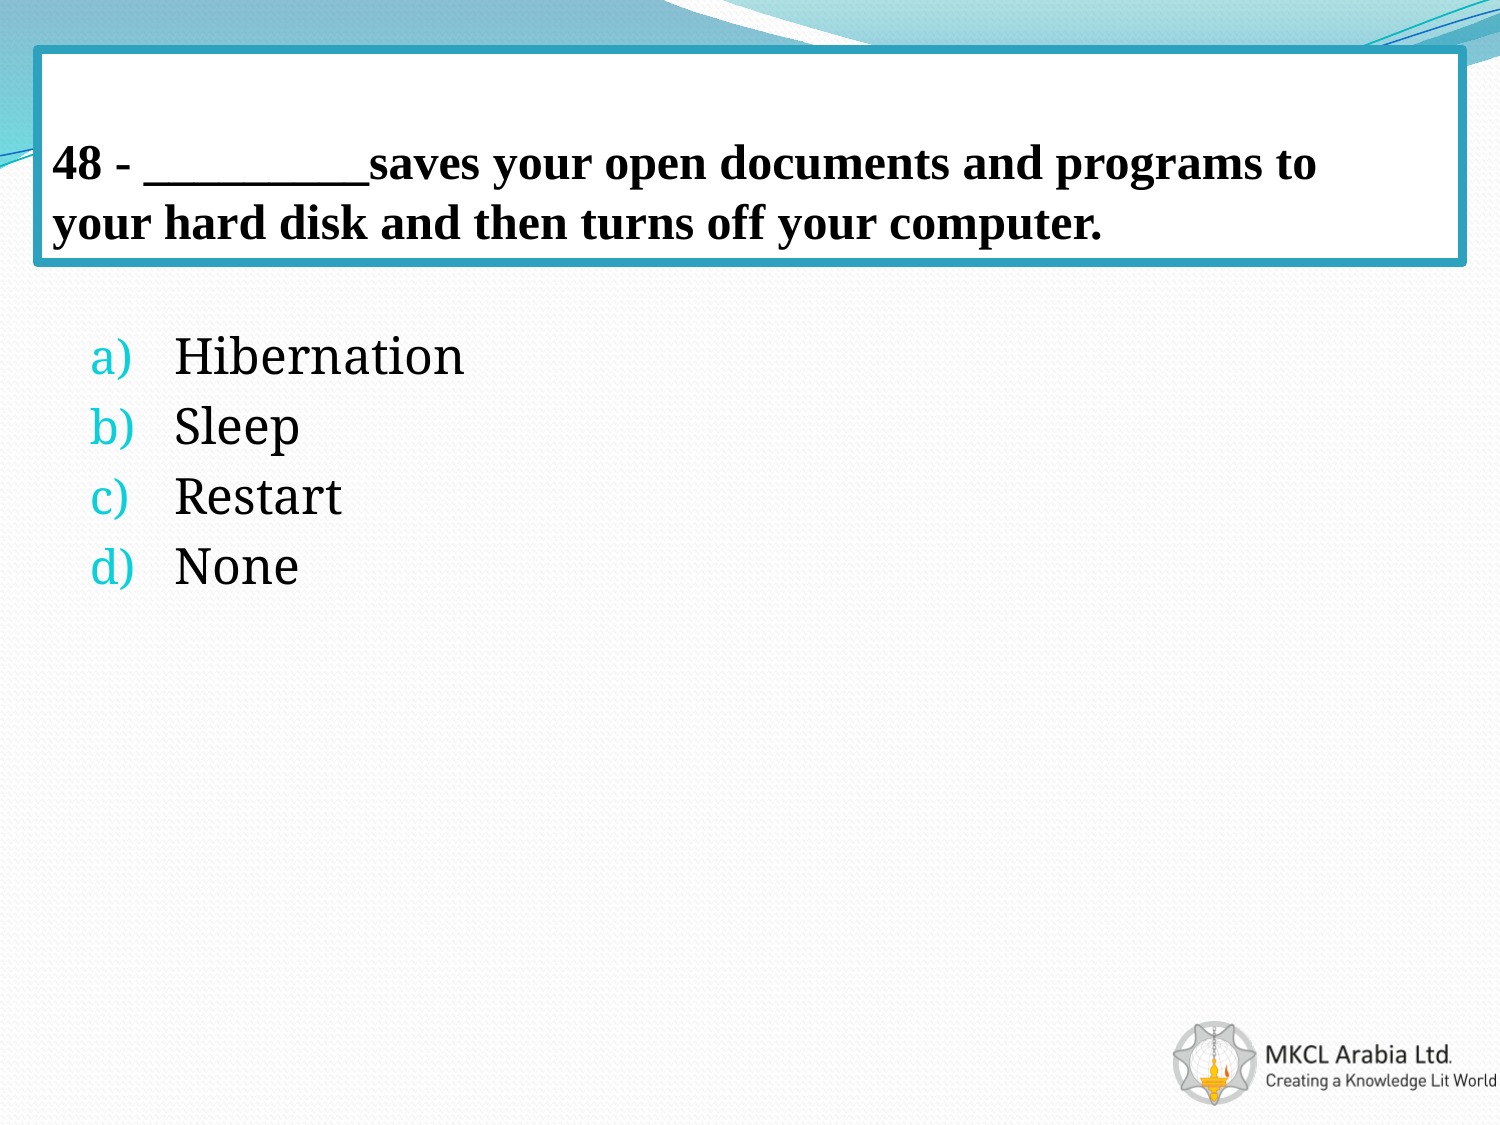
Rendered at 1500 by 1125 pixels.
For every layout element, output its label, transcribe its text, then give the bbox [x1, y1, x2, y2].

list Hibernation Sleep Restart None [75, 317, 1425, 1038]
picture [1172, 1021, 1496, 1106]
title 48 - _________saves your open documents and programs to your hard disk and then turns off your computer. [37, 62, 1388, 250]
